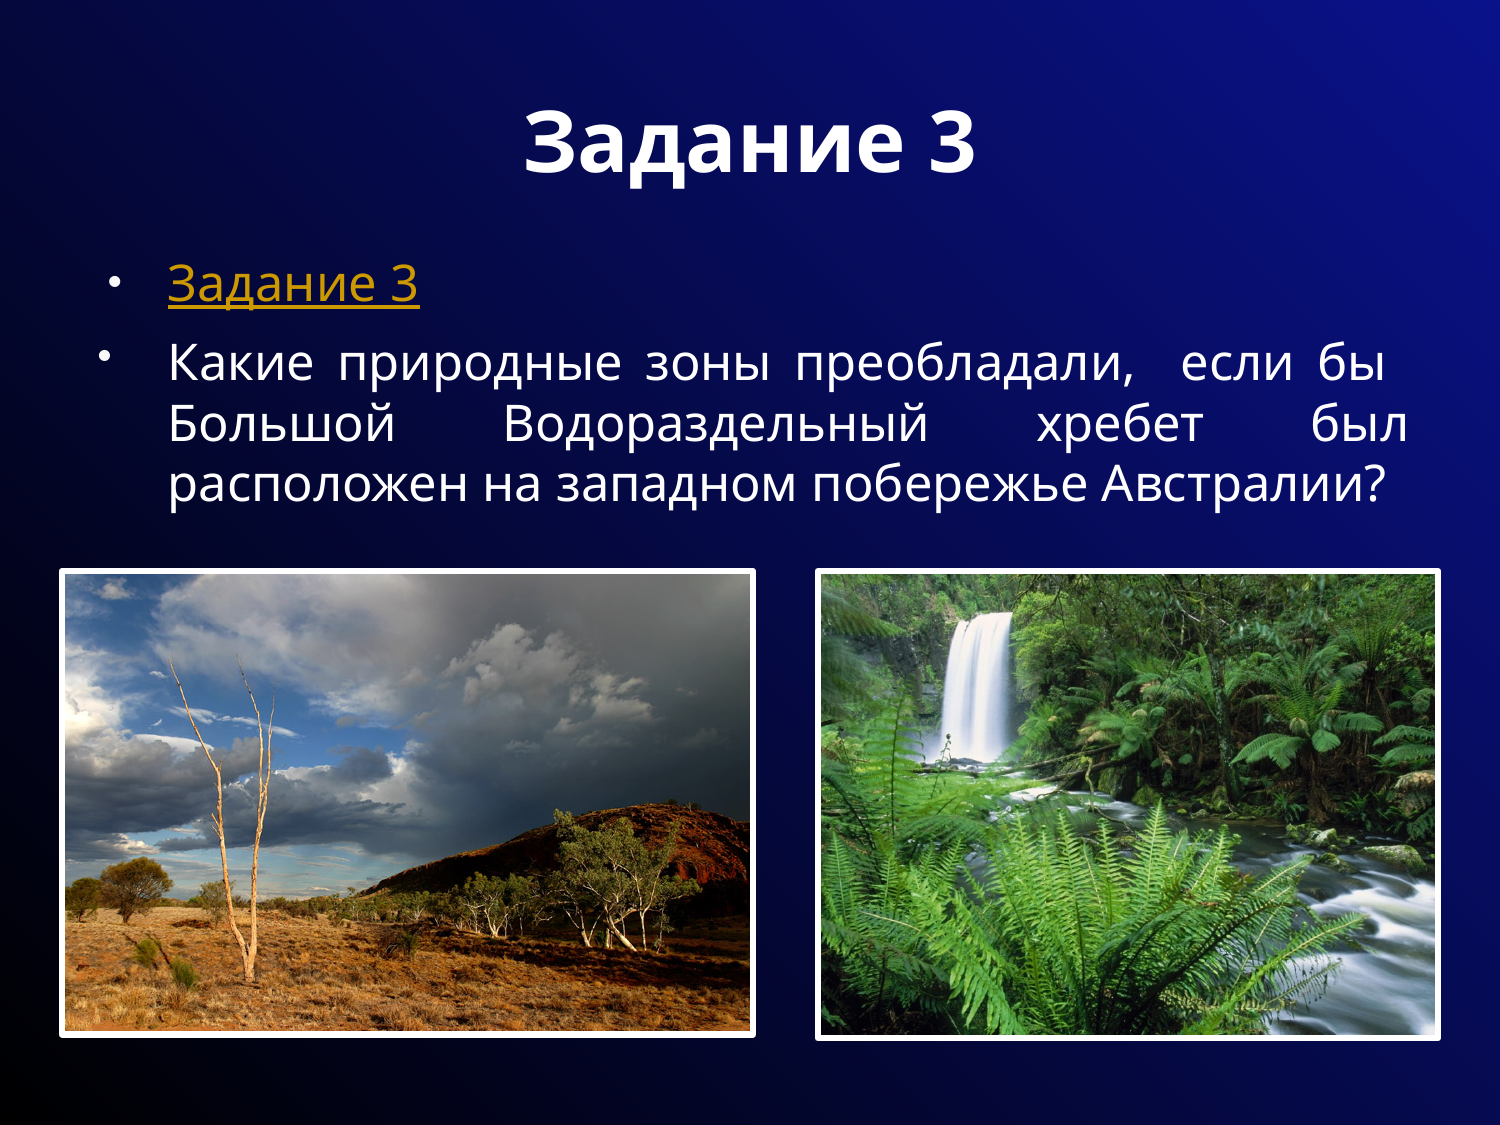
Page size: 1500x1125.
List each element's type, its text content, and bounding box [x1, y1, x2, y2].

picture [64, 573, 751, 1032]
title Задание 3 [75, 45, 1425, 233]
list Задание 3 Какие природные зоны преобладали, если бы Большой Водораздельный хребет был расположен на западном побережье Австралии? [75, 243, 1425, 539]
picture [820, 574, 1436, 1036]
